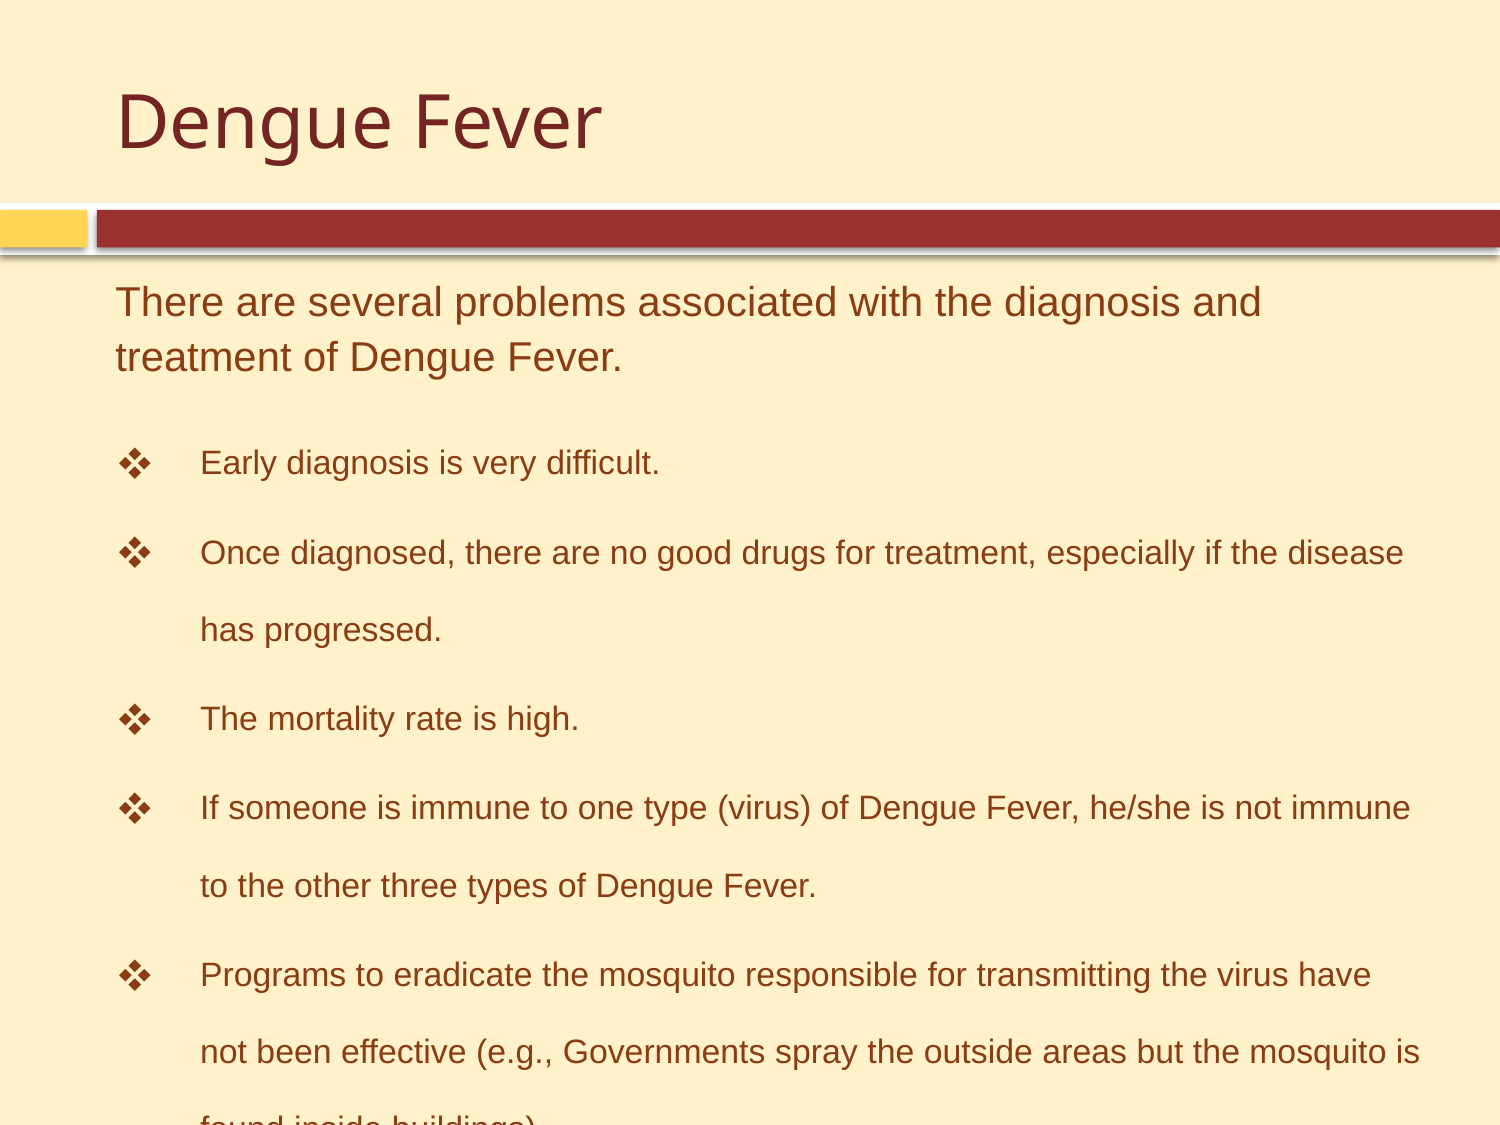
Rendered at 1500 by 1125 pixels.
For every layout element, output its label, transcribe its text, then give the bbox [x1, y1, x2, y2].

title Dengue Fever [100, 37, 1438, 200]
list There are several problems associated with the diagnosis and treatment of Dengue Fever. Early diagnosis is very difficult. Once diagnosed, there are no good drugs for treatment, especially if the disease has progressed. The mortality rate is high. If someone is immune to one type (virus) of Dengue Fever, he/she is not immune to the other three types of Dengue Fever. Programs to eradicate the mosquito responsible for transmitting the virus have not been effective (e.g., Governments spray the outside areas but the mosquito is found inside buildings). In theory, early diagnosis and treatment would decrease the mortality rate. [100, 262, 1438, 1000]
